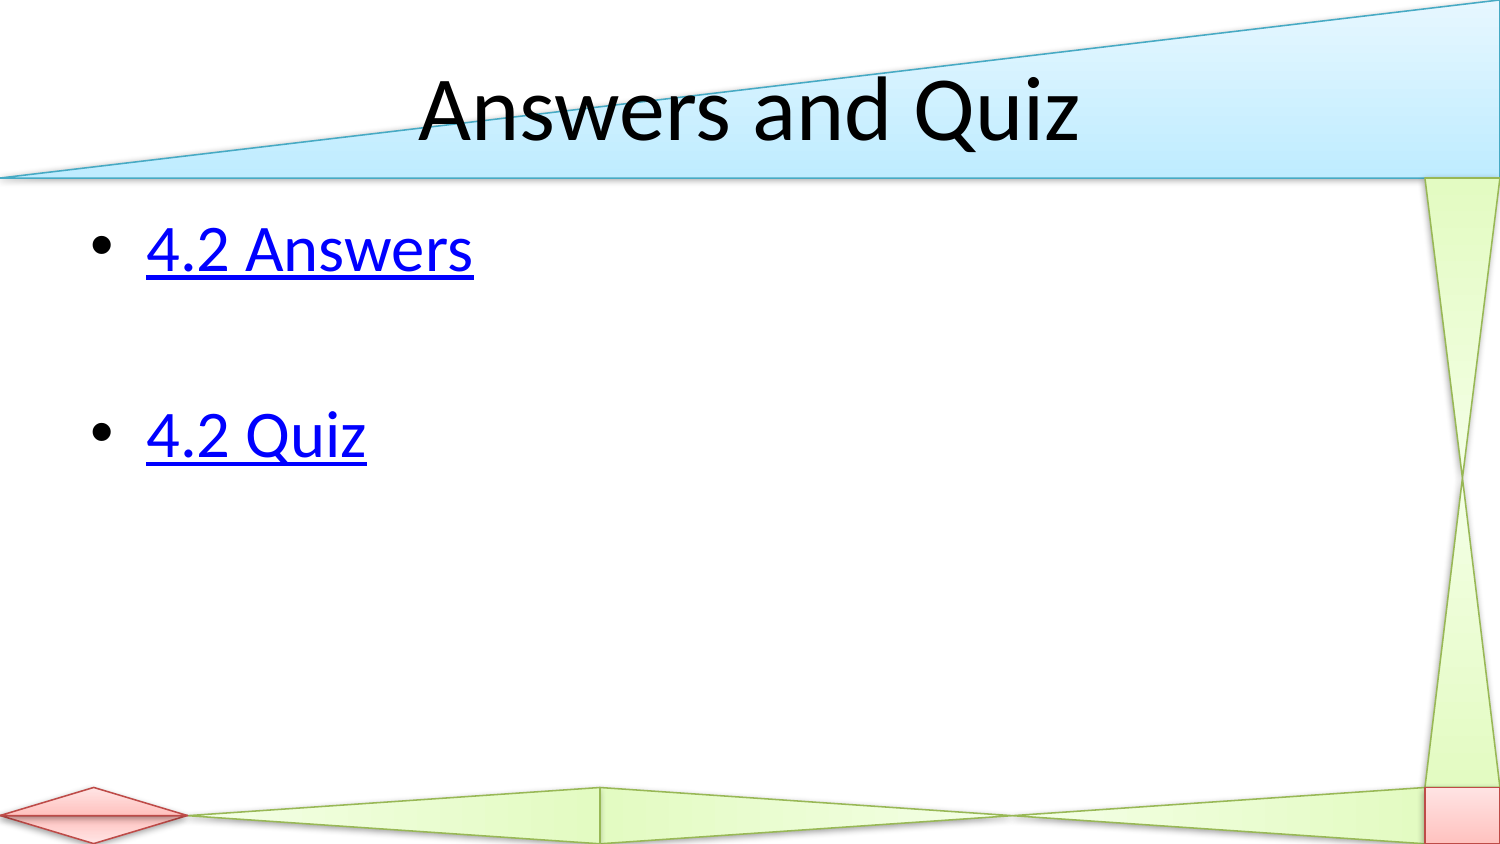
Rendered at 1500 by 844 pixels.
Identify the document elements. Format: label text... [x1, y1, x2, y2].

list 4.2 Answers 4.2 Quiz [75, 196, 1425, 754]
title Answers and Quiz [75, 33, 1425, 175]
